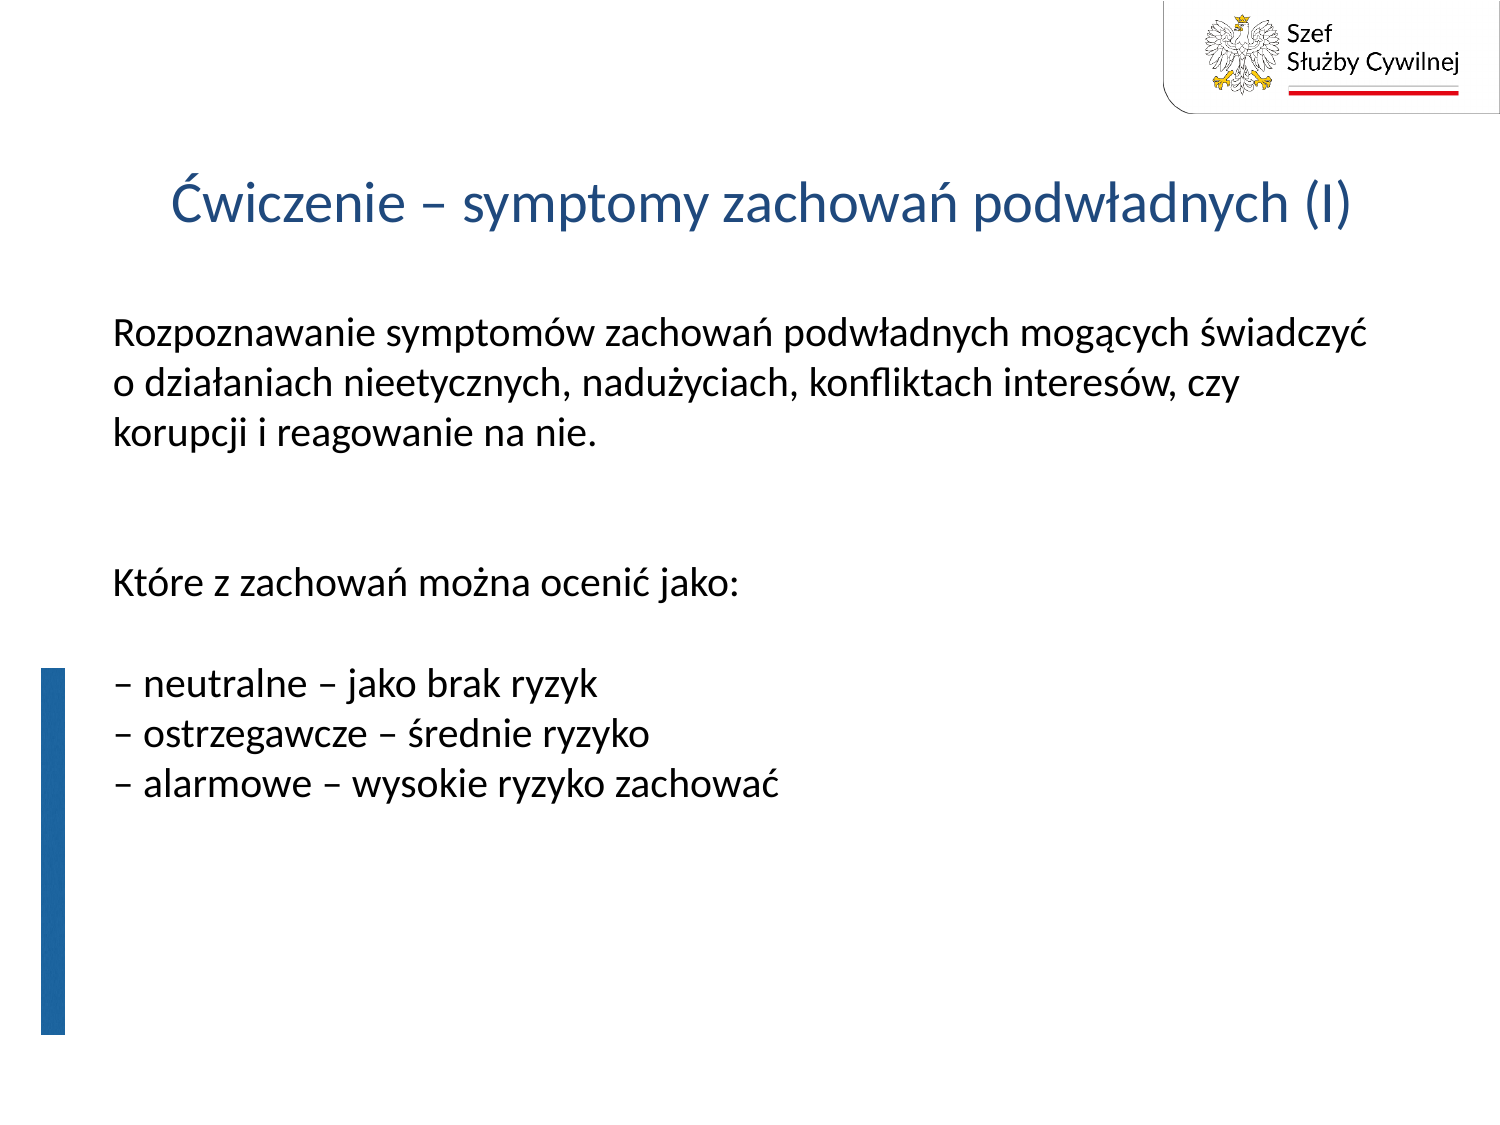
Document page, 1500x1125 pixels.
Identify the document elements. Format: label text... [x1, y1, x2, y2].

text_box Ćwiczenie – symptomy zachowań podwładnych (I) [112, 137, 1414, 262]
title Rozpoznawanie symptomów zachowań podwładnych mogących świadczyć o działaniach nieetycznych, nadużyciach, konfliktach interesów, czy korupcji i reagowanie na nie. Które z zachowań można ocenić jako: – neutralne – jako brak ryzyk – ostrzegawcze – średnie ryzyko – alarmowe – wysokie ryzyko zachować [98, 219, 1400, 941]
picture [1163, 0, 1500, 114]
picture [41, 668, 65, 1035]
